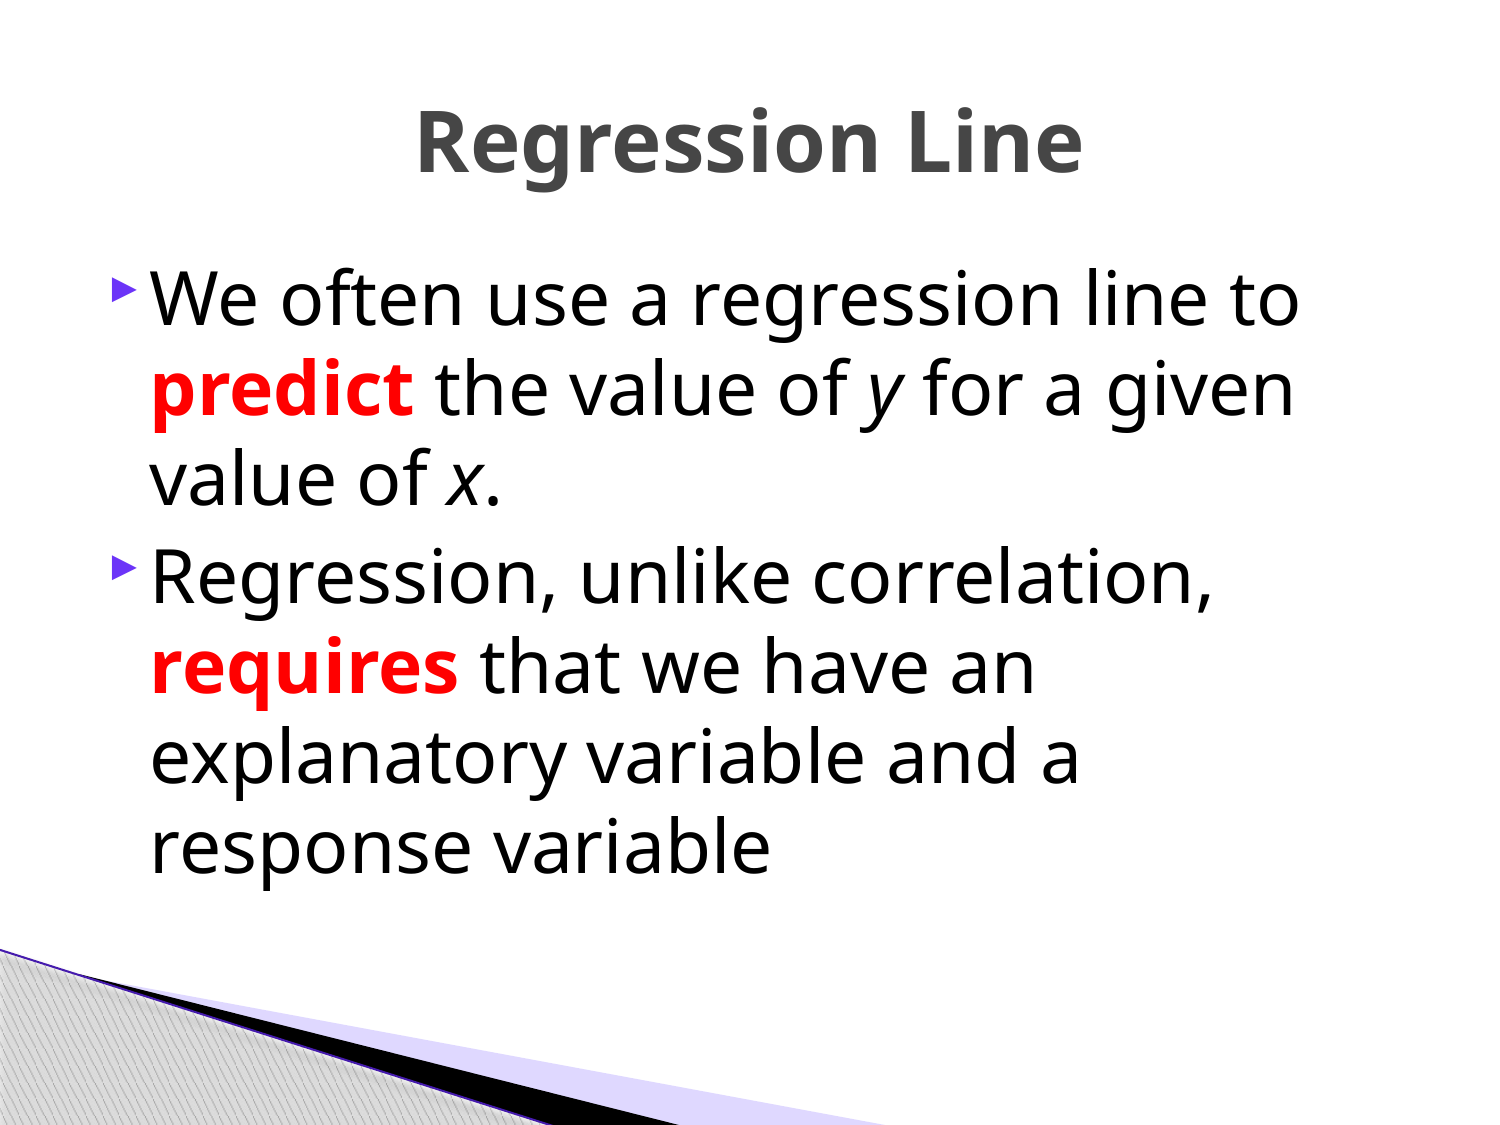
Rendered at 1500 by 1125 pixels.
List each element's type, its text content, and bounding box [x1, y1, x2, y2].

title Regression Line [75, 45, 1425, 233]
list We often use a regression line to predict the value of y for a given value of x. Regression, unlike correlation, requires that we have an explanatory variable and a response variable [75, 243, 1425, 986]
